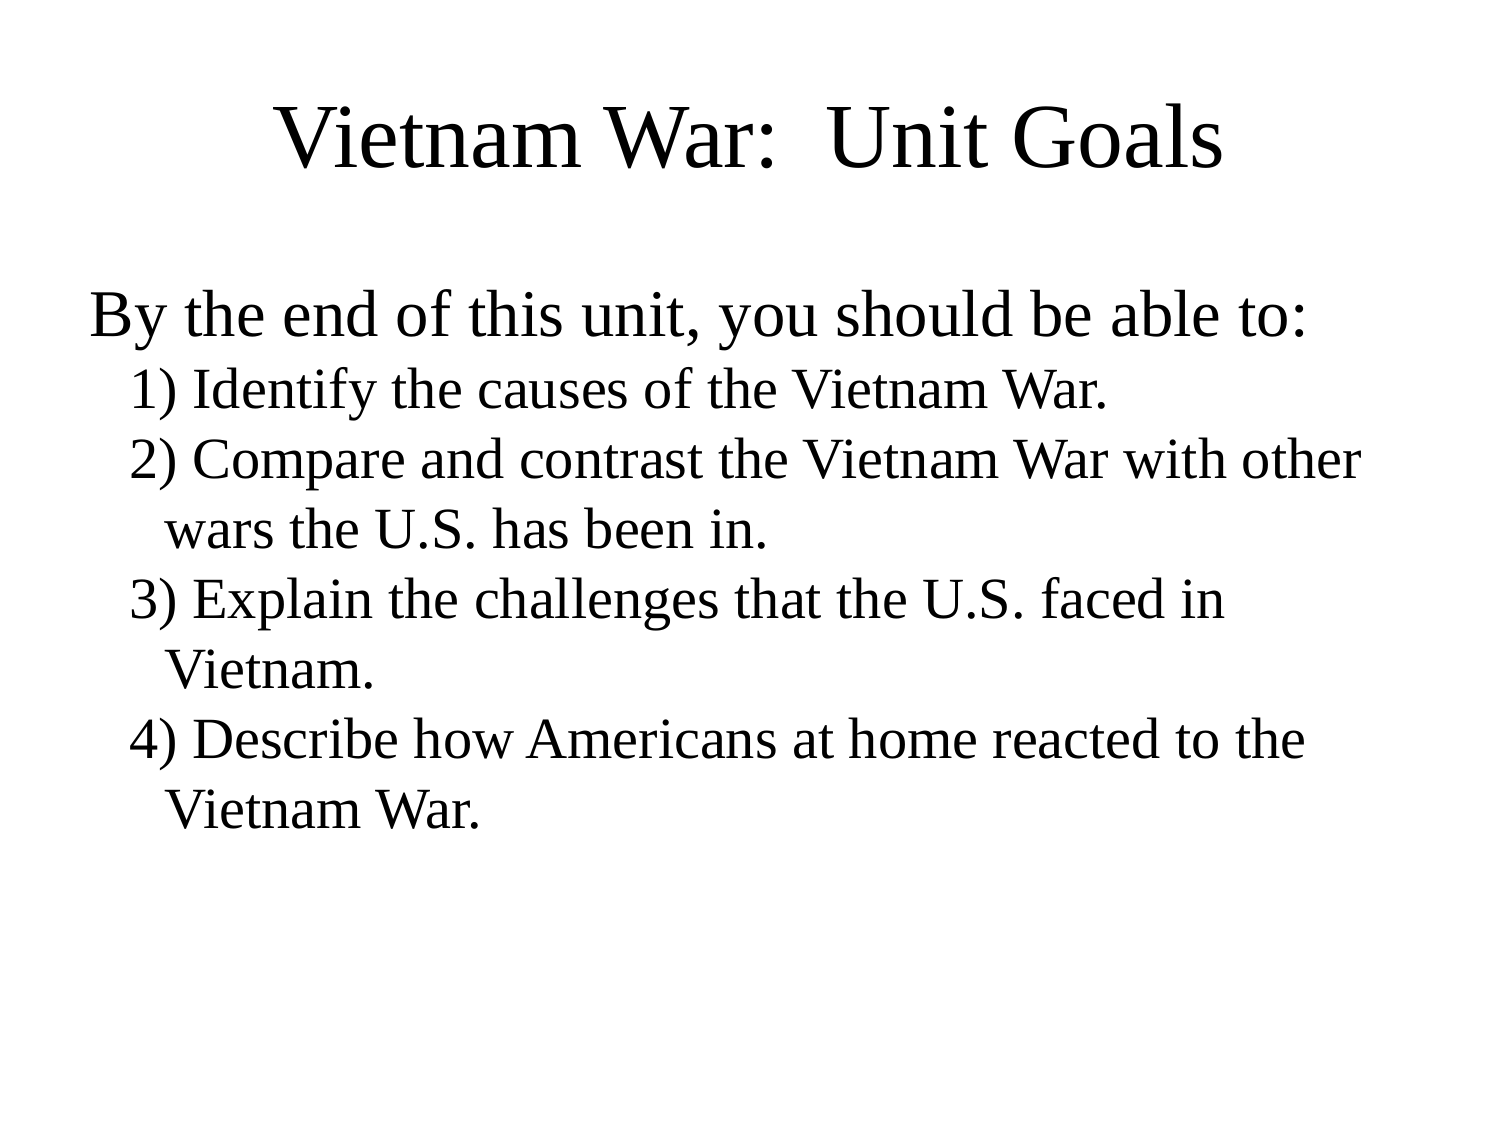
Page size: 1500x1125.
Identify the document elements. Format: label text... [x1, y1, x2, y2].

text_box By the end of this unit, you should be able to: Identify the causes of the Vietnam War. Compare and contrast the Vietnam War with other wars the U.S. has been in. Explain the challenges that the U.S. faced in Vietnam. Describe how Americans at home reacted to the Vietnam War. [74, 262, 1425, 1088]
text_box Vietnam War: Unit Goals [112, 37, 1388, 225]
